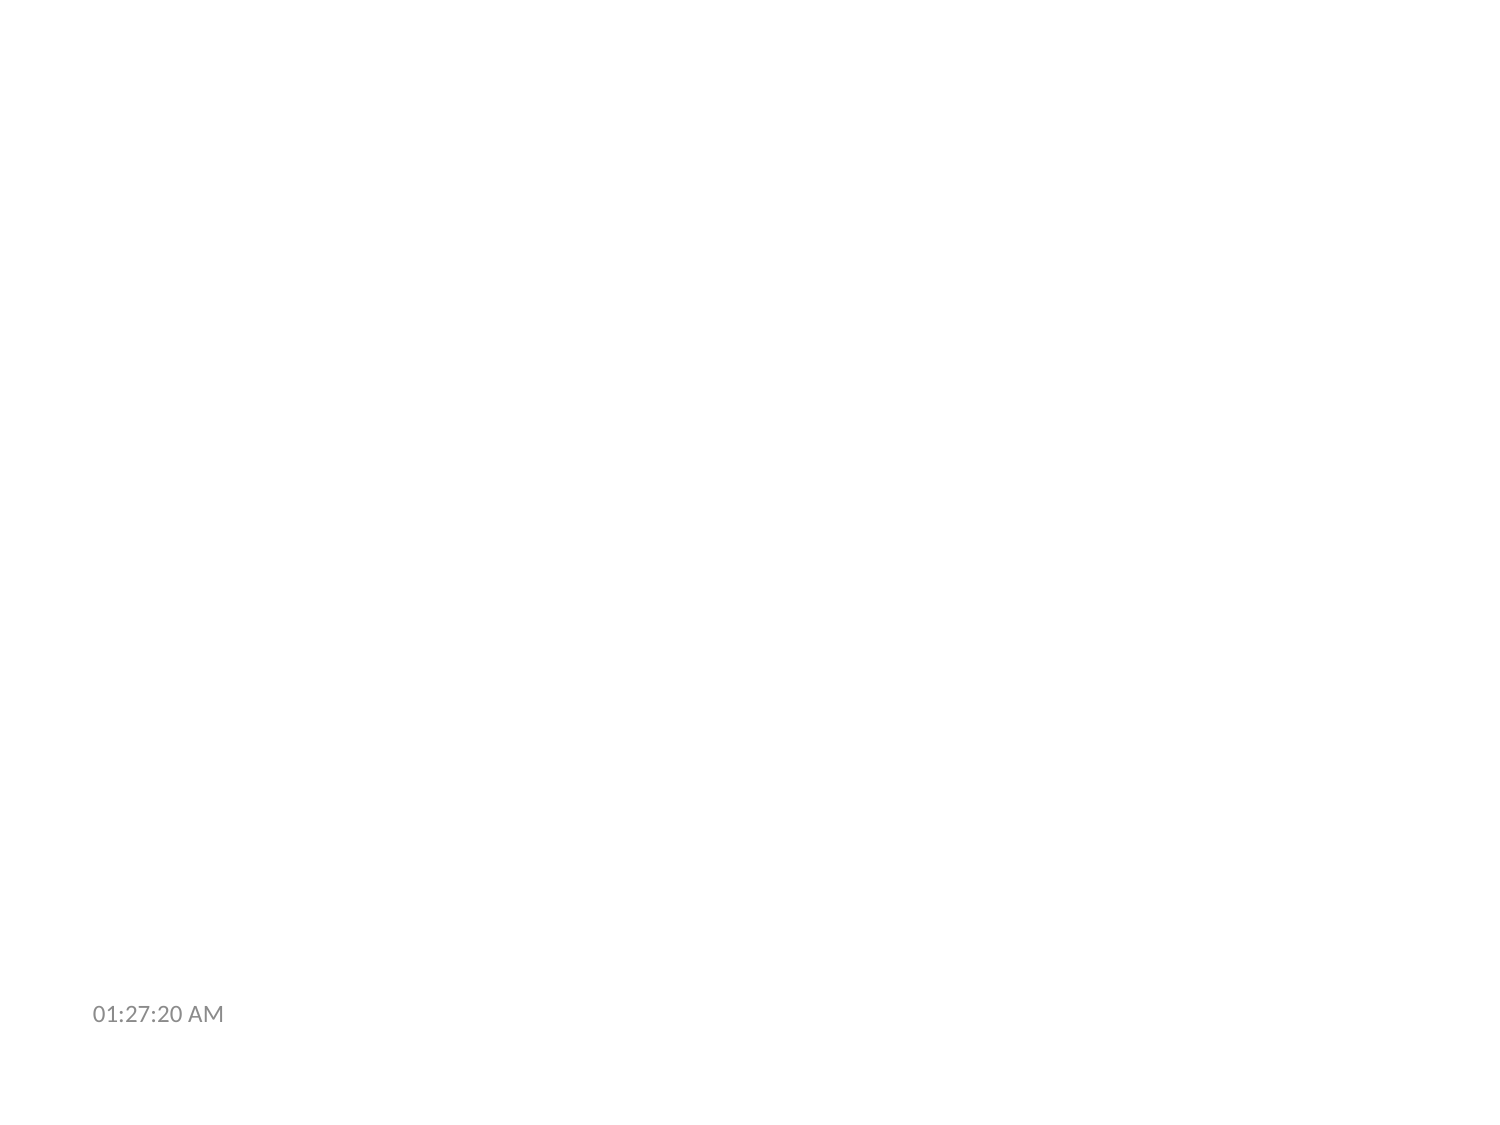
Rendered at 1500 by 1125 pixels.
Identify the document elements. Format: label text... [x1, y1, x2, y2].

text_box 3:35:09 PM [77, 982, 428, 1043]
